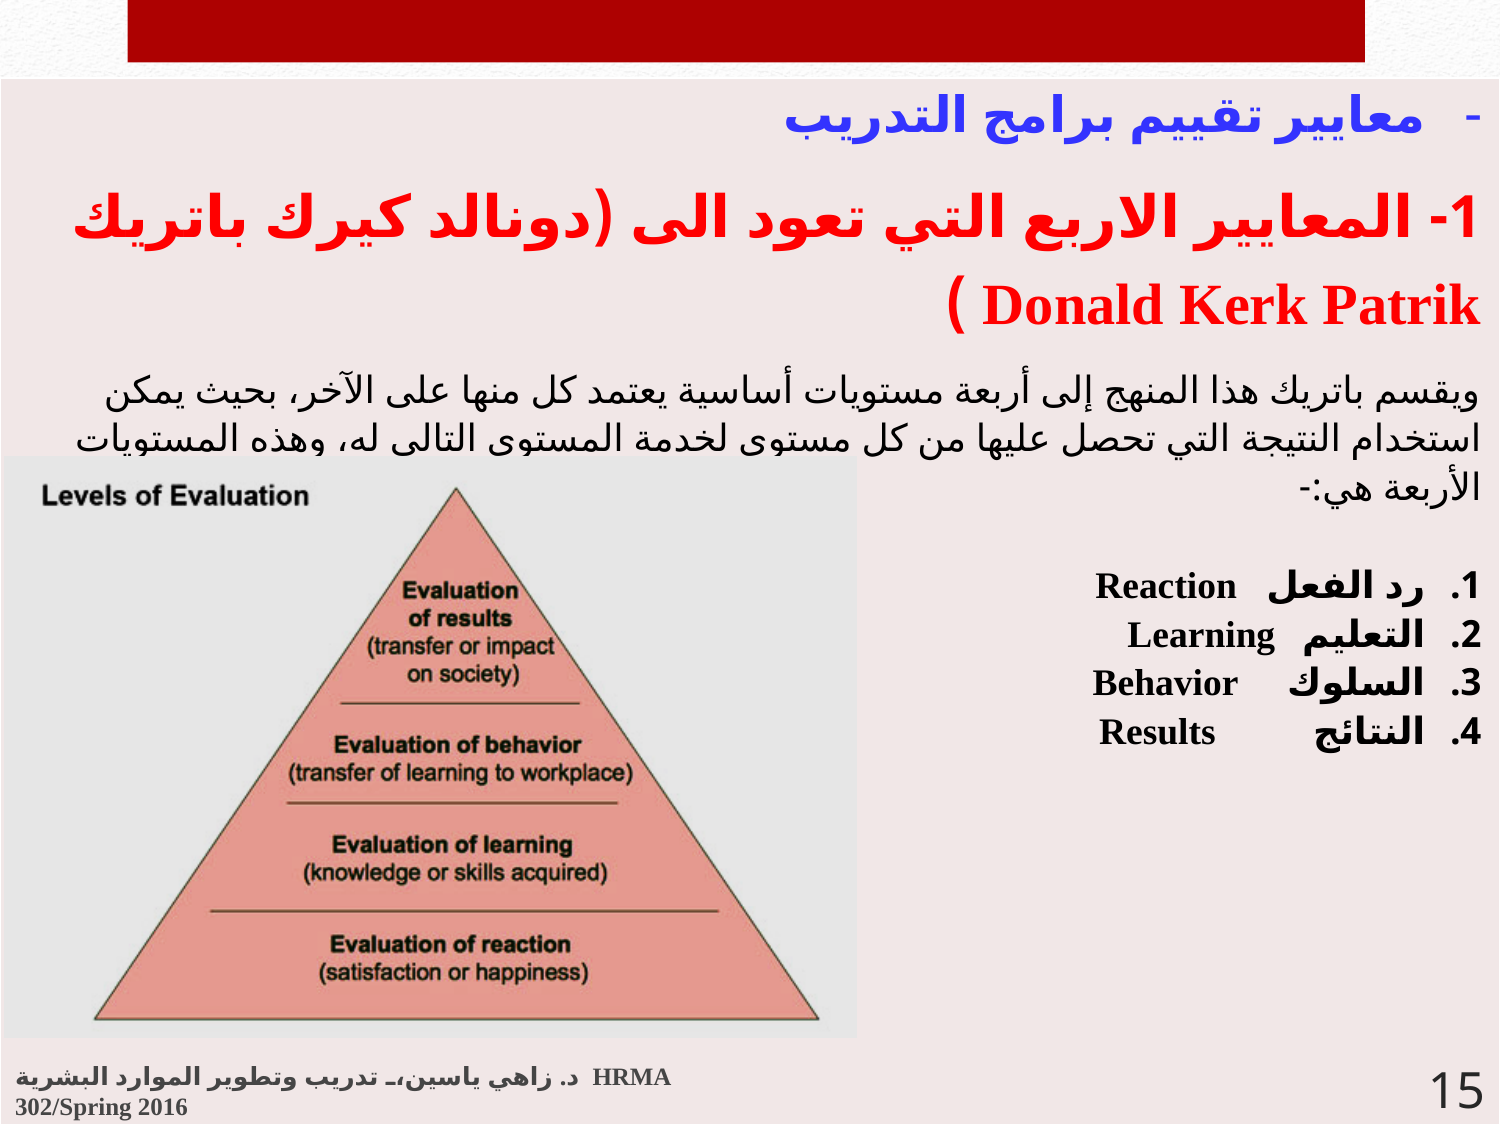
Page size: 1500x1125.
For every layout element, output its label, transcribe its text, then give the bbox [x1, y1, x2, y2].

slide_number 15 [1374, 1062, 1500, 1123]
footer د. زاهي ياسين، تدريب وتطوير الموارد البشرية HRMA 302/Spring 2016 [0, 1060, 800, 1120]
picture [3, 455, 857, 1039]
table_header معايير تقييم برامج التدريب 1- المعايير الاربع التي تعود الى (دونالد كيرك باتريك Donald Kerk Patrik ) ويقسم باتريك هذا المنهج إلى أربعة مستويات أساسية يعتمد كل منها على الآخر، بحيث يمكن استخدام النتيجة التي تحصل عليها من كل مستوى لخدمة المستوى التالي له، وهذه المستويات الأربعة هي:- رد الفعل Reaction التعليم Learning السلوك Behavior النتائج Results [1, 79, 1499, 1124]
